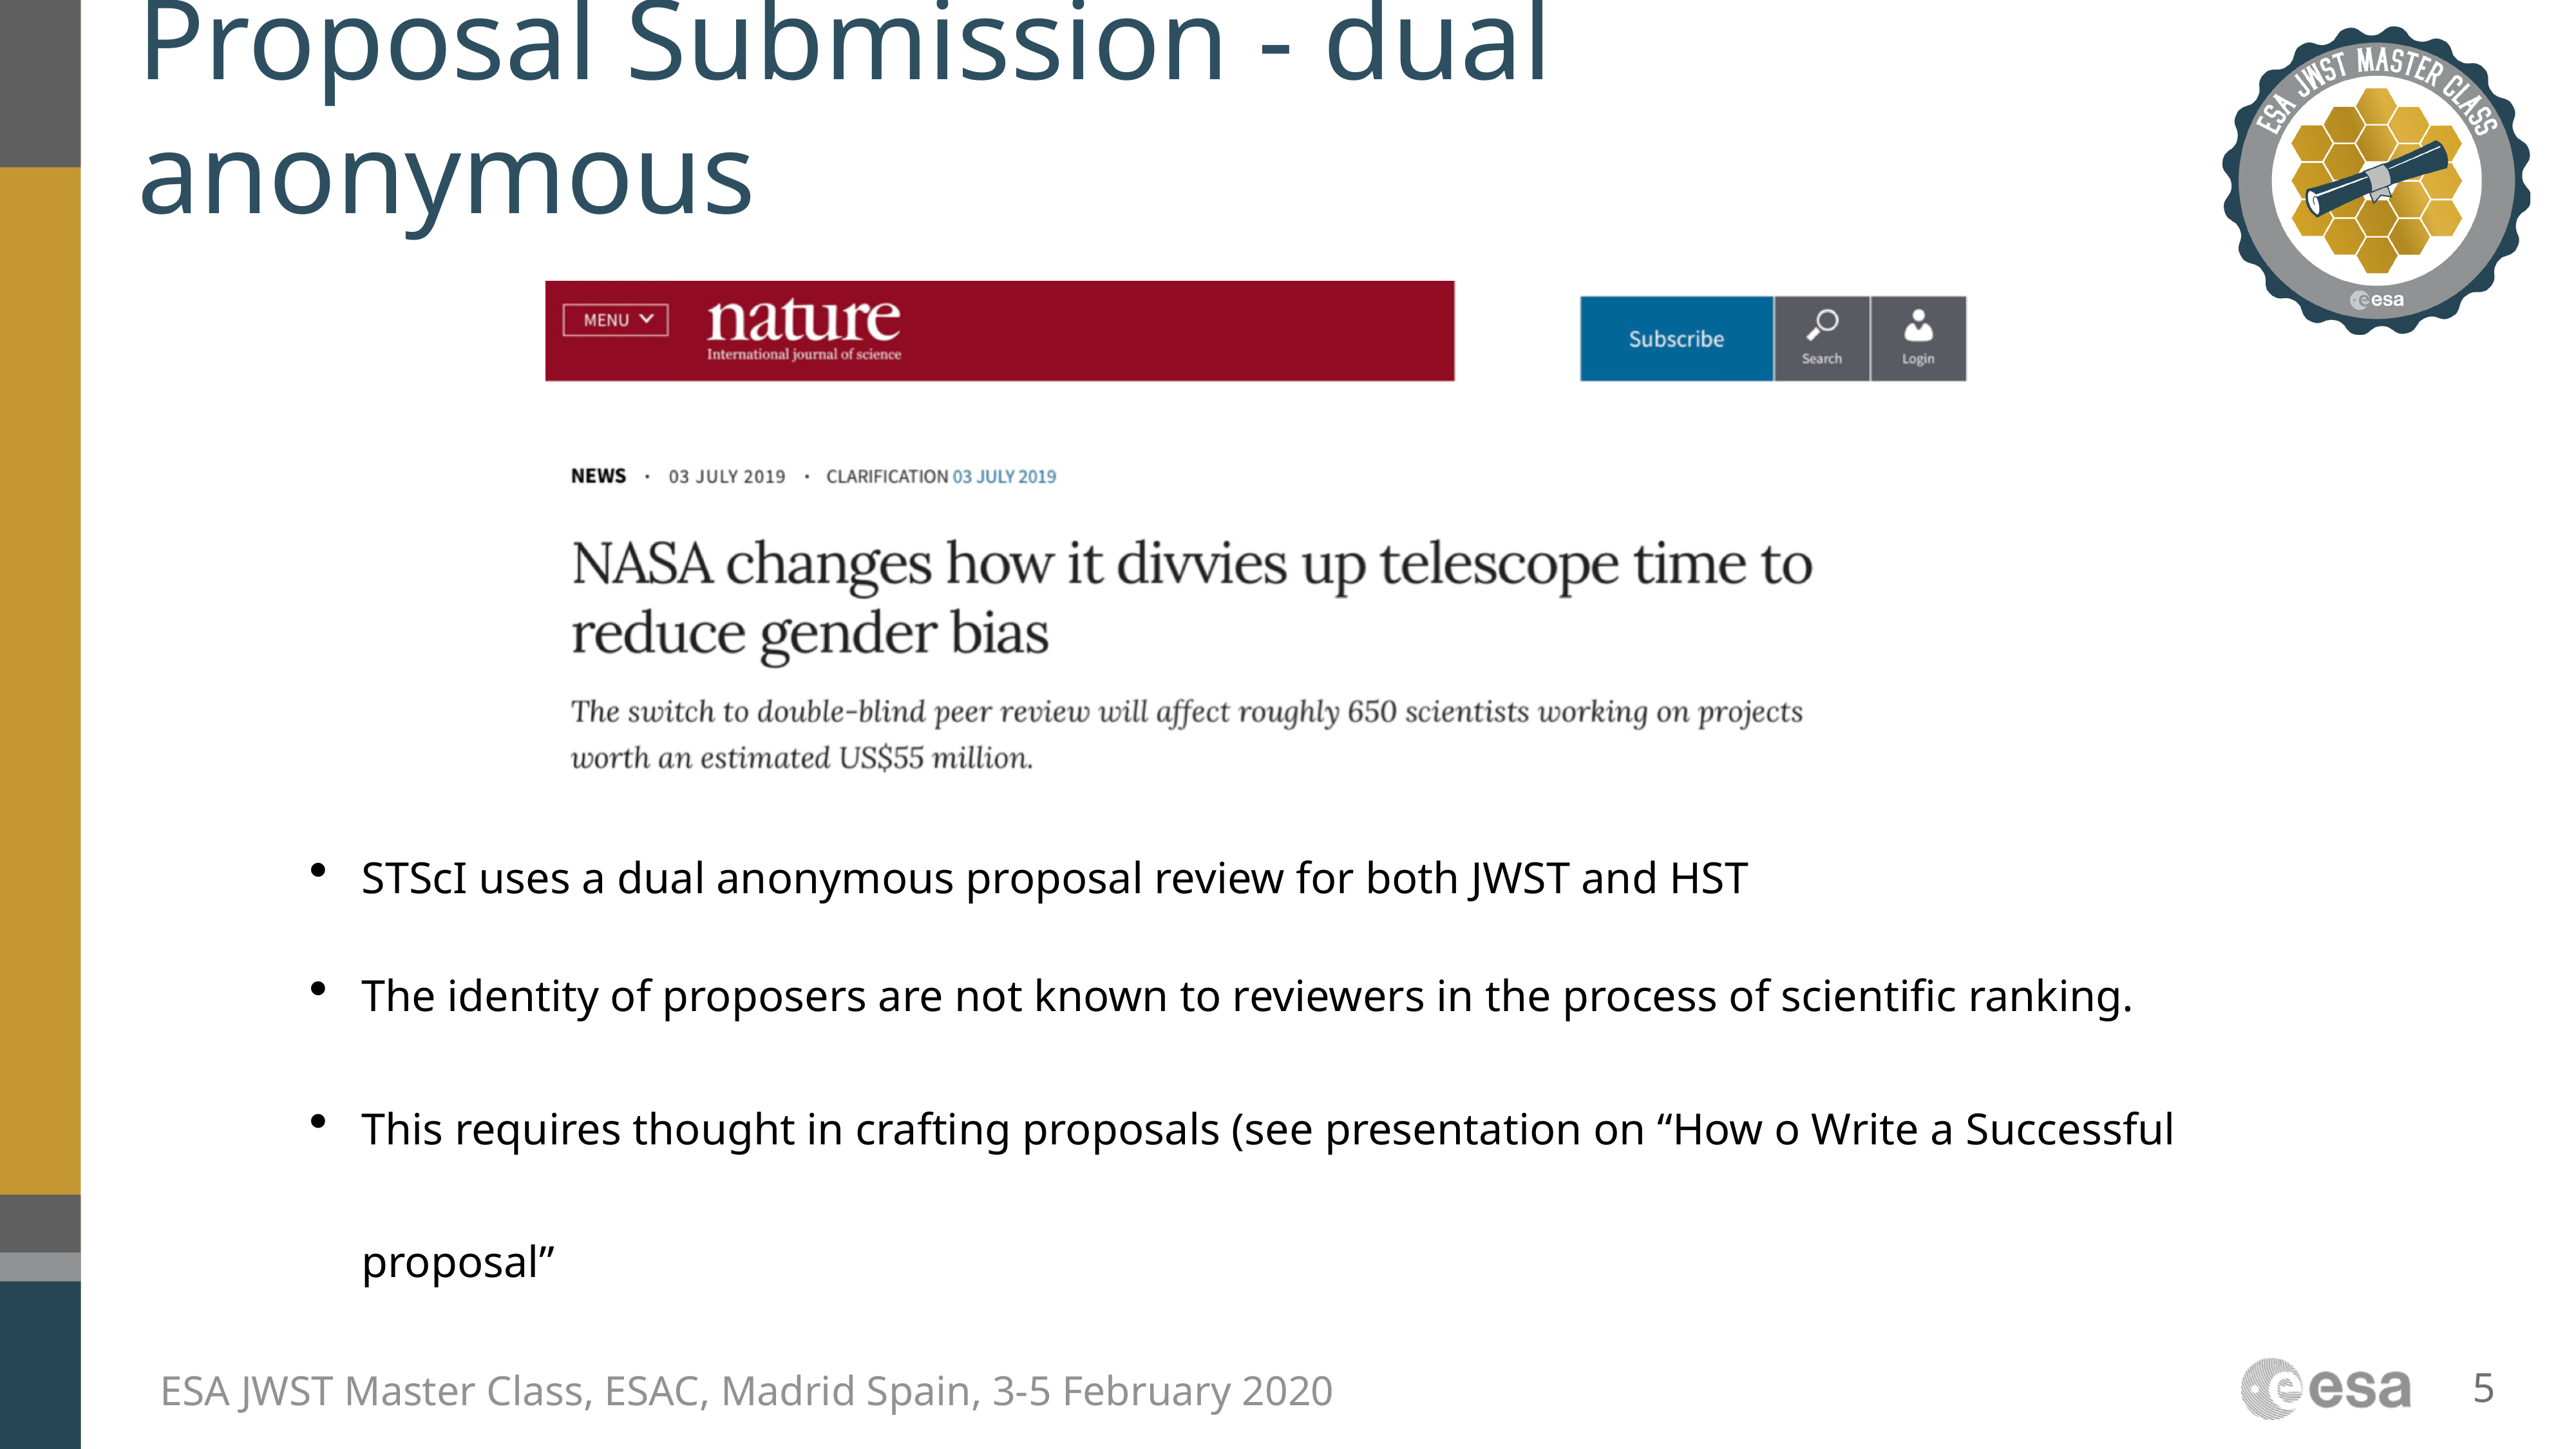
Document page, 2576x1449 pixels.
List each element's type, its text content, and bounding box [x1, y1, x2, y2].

slide_number 5 [2465, 1356, 2503, 1423]
picture [2222, 26, 2531, 335]
text_box STScI uses a dual anonymous proposal review for both JWST and HST The identity of proposers are not known to reviewers in the process of scientific ranking. This requires thought in crafting proposals (see presentation on “How o Write a Successful proposal” [304, 779, 2277, 1291]
title Proposal Submission - dual anonymous [131, 17, 2172, 186]
picture [545, 281, 1976, 813]
picture [2241, 1358, 2411, 1420]
